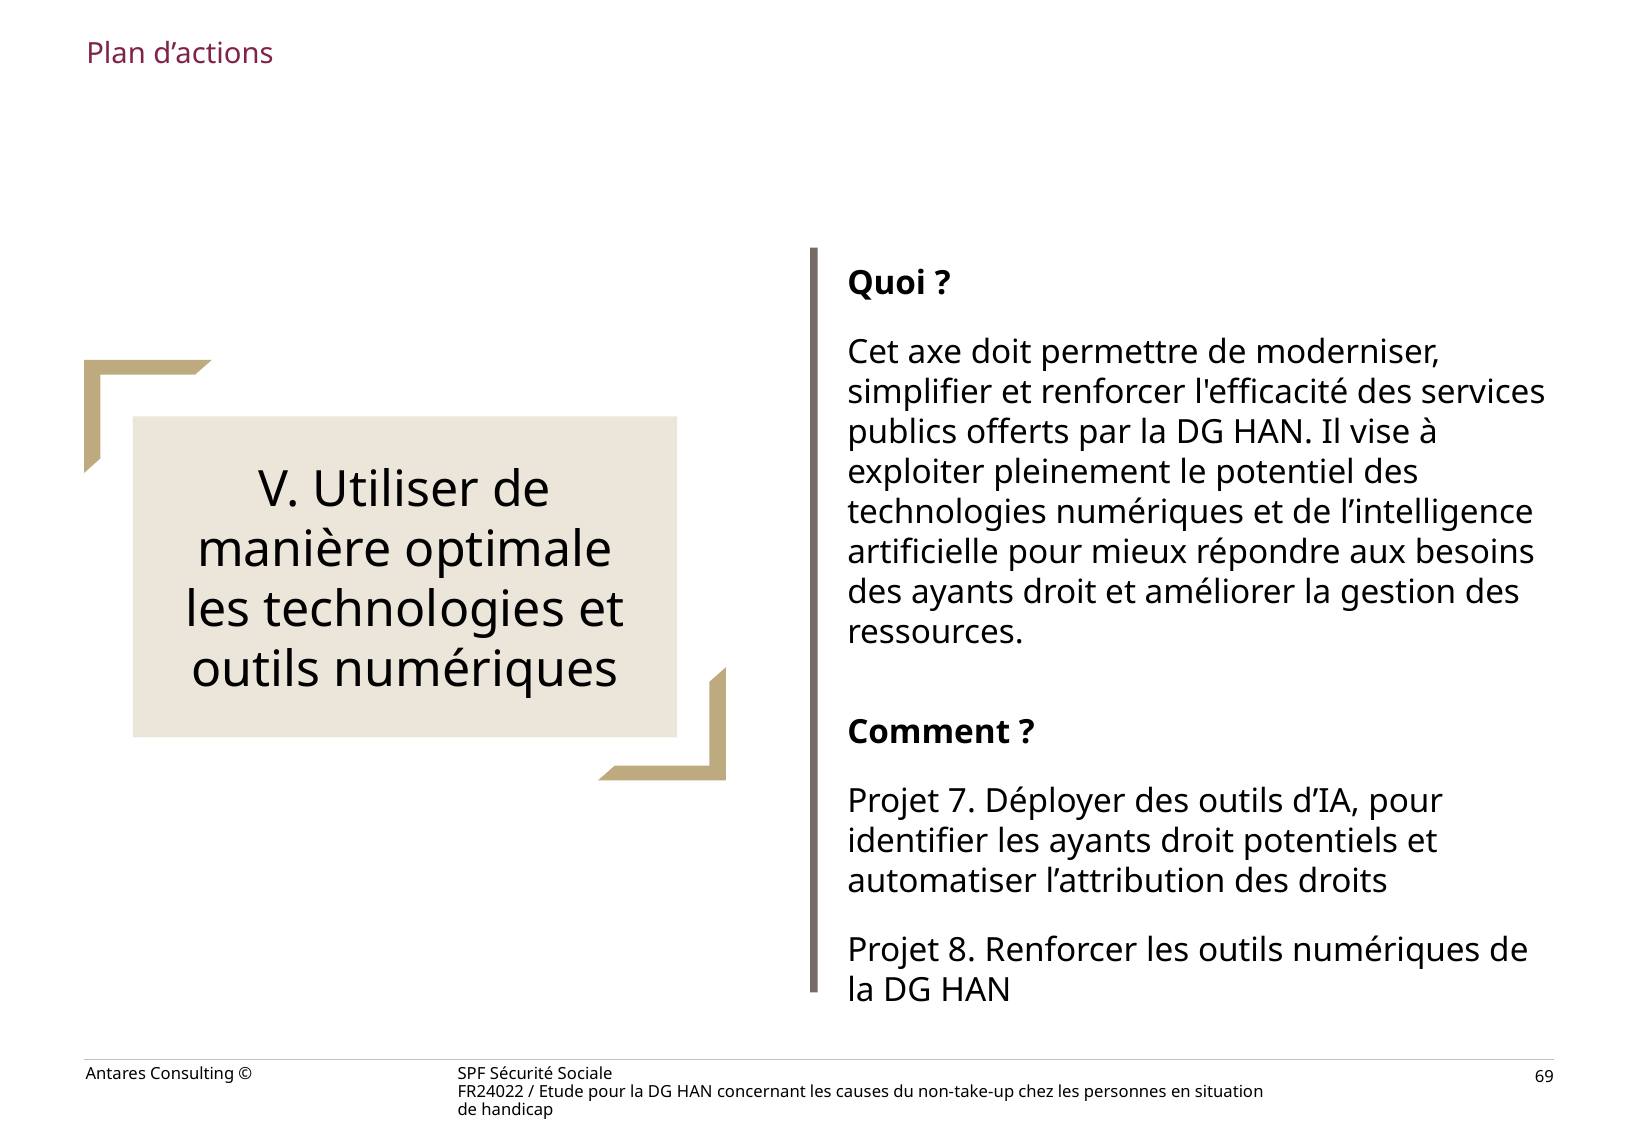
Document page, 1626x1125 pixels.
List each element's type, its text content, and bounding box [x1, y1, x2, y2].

text_box [810, 247, 818, 993]
text_box [84, 359, 212, 473]
text_box Plan d’actions [86, 38, 1522, 70]
text_box V. Utiliser de manière optimale les technologies et outils numériques [132, 416, 678, 738]
list Quoi ? Cet axe doit permettre de moderniser, simplifier et renforcer l'efficacité des services publics offerts par la DG HAN. Il vise à exploiter pleinement le potentiel des technologies numériques et de l’intelligence artificielle pour mieux répondre aux besoins des ayants droit et améliorer la gestion des ressources. Comment ? Projet 7. Déployer des outils d’IA, pour identifier les ayants droit potentiels et automatiser l’attribution des droits Projet 8. Renforcer les outils numériques de la DG HAN [847, 261, 1551, 937]
text_box [598, 667, 726, 781]
